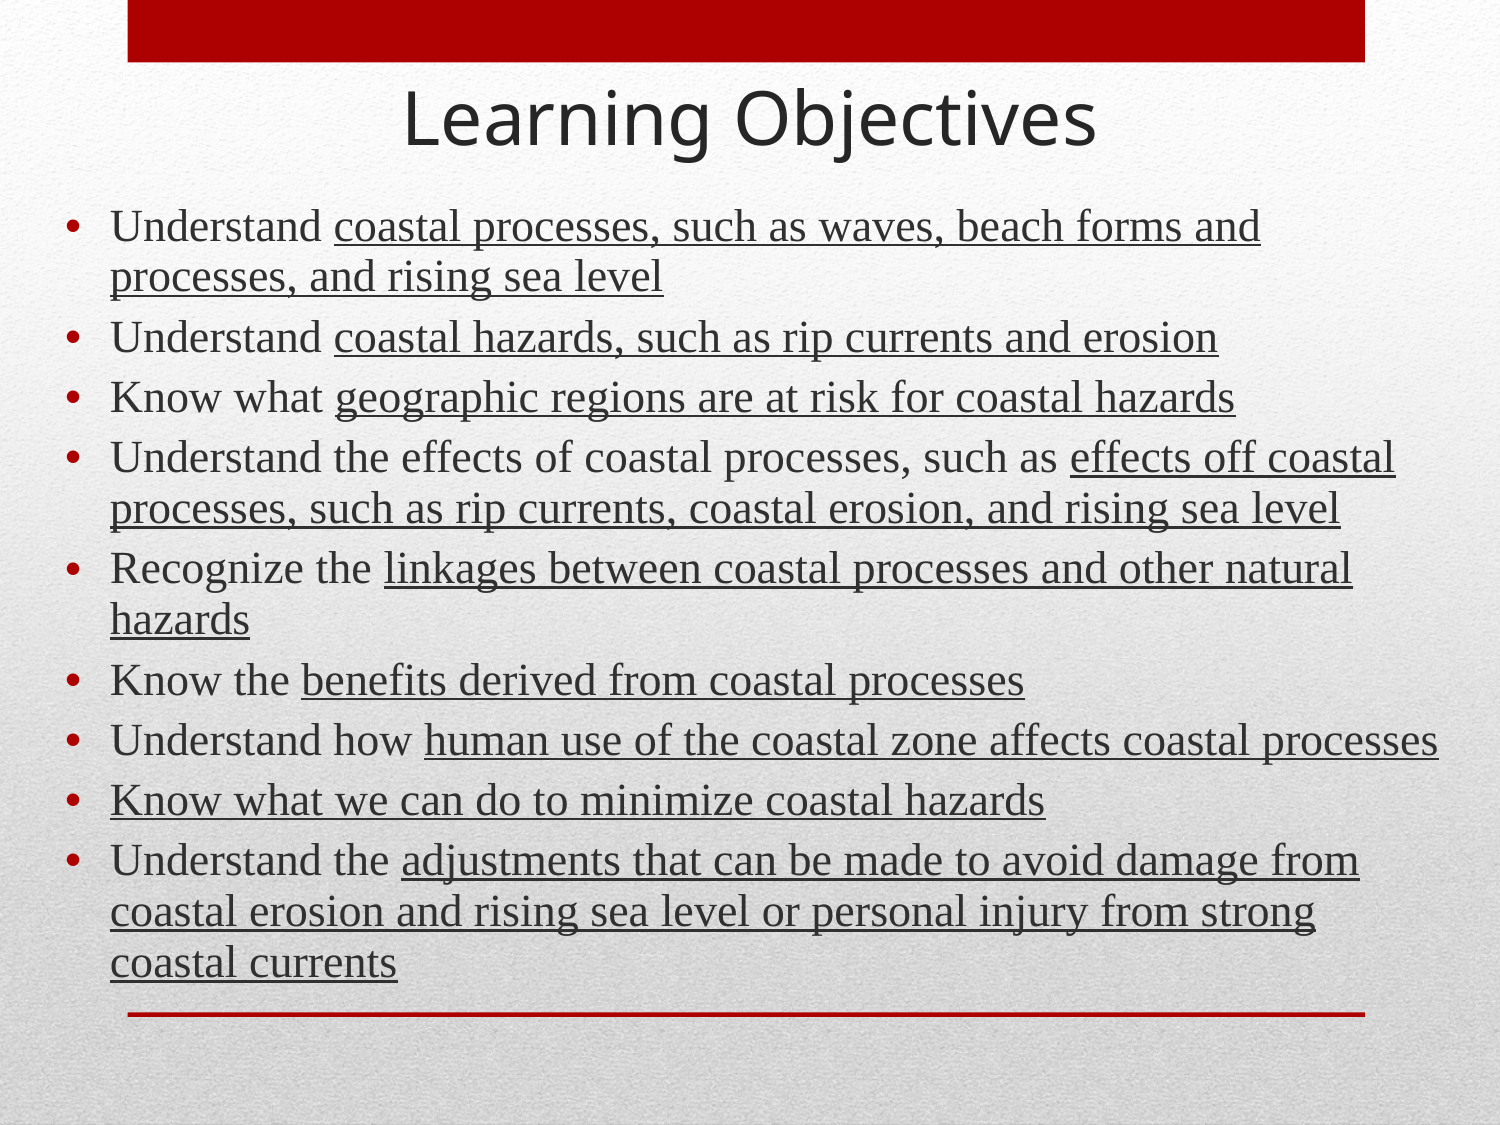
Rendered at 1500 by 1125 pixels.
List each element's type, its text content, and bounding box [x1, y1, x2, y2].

title Learning Objectives [75, 37, 1425, 174]
list Understand coastal processes, such as waves, beach forms and processes, and rising sea level Understand coastal hazards, such as rip currents and erosion Know what geographic regions are at risk for coastal hazards Understand the effects of coastal processes, such as effects off coastal processes, such as rip currents, coastal erosion, and rising sea level Recognize the linkages between coastal processes and other natural hazards Know the benefits derived from coastal processes Understand how human use of the coastal zone affects coastal processes Know what we can do to minimize coastal hazards Understand the adjustments that can be made to avoid damage from coastal erosion and rising sea level or personal injury from strong coastal currents [50, 174, 1463, 1013]
